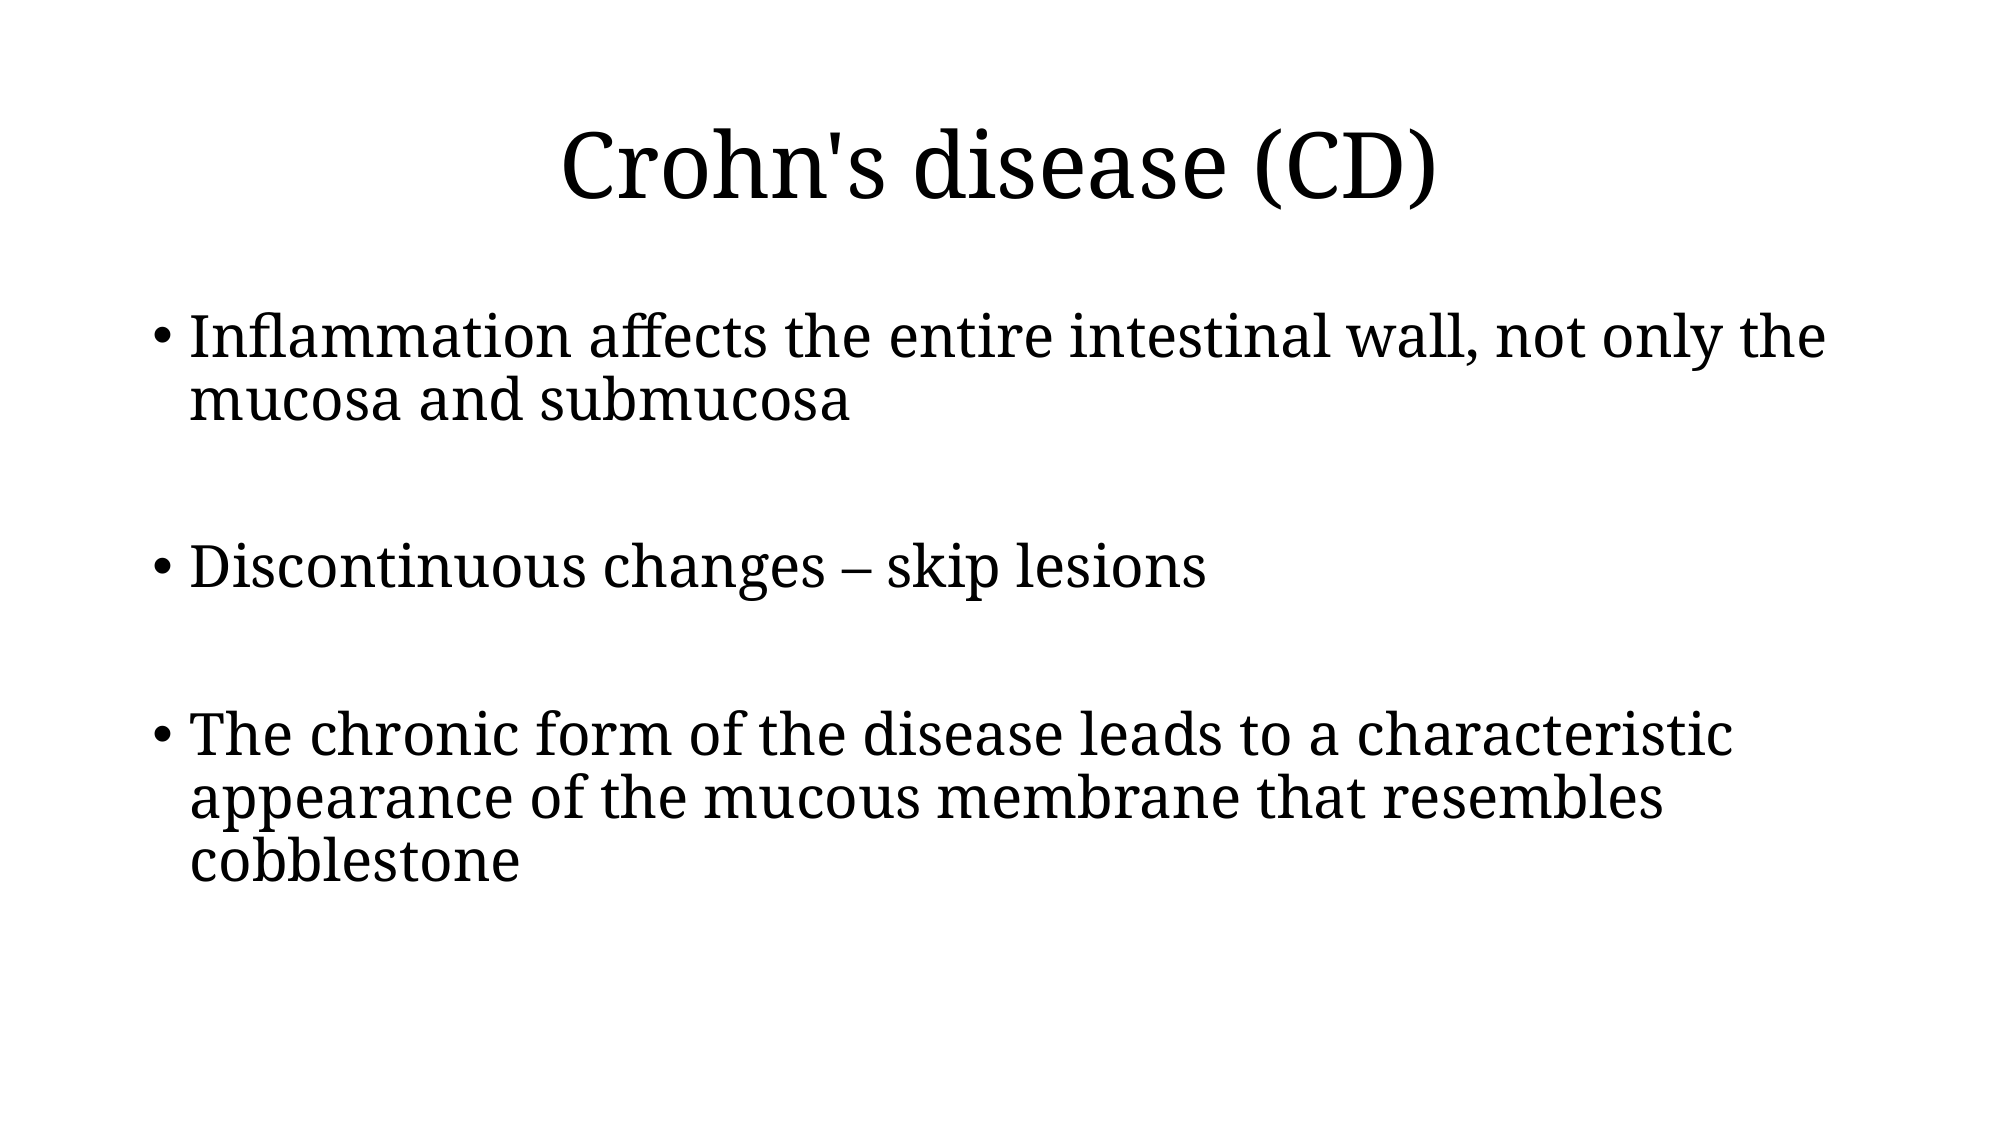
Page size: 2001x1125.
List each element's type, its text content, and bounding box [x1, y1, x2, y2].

title Crohn's disease (CD) [137, 59, 1863, 278]
list Inflammation affects the entire intestinal wall, not only the mucosa and submucosa Discontinuous changes – skip lesions The chronic form of the disease leads to a characteristic appearance of the mucous membrane that resembles cobblestone [137, 299, 1863, 1014]
